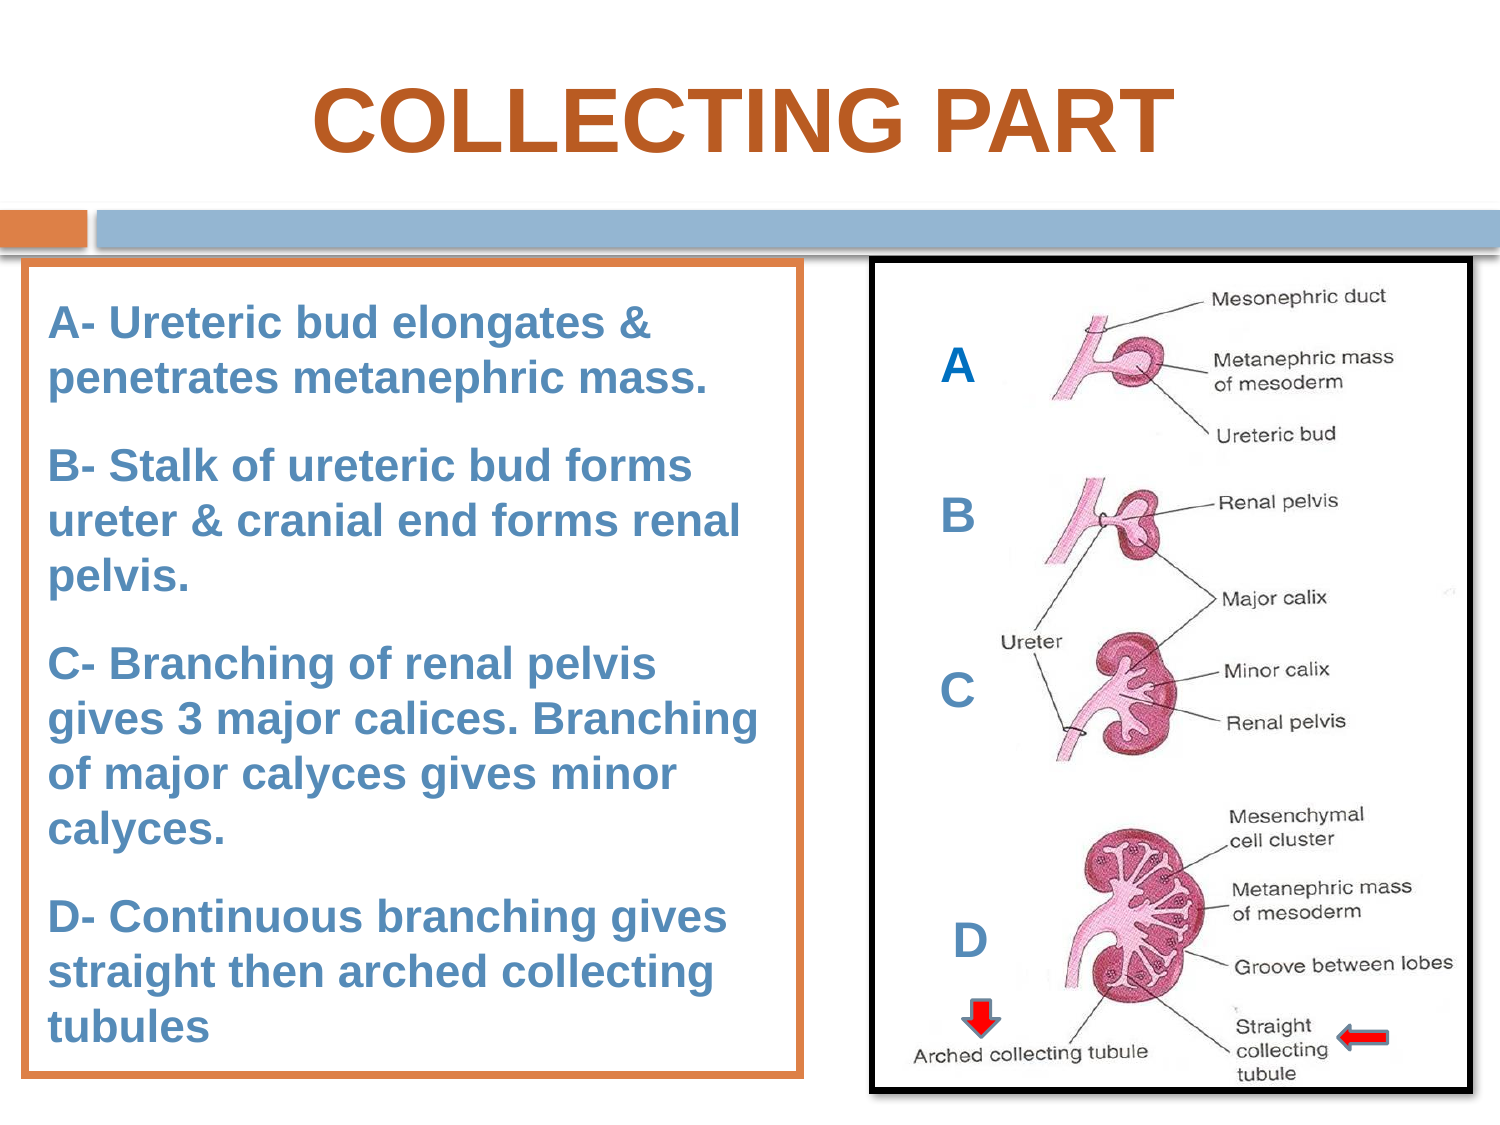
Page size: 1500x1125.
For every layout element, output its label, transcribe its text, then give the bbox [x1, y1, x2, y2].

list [874, 262, 1467, 1088]
list A- Ureteric bud elongates & penetrates metanephric mass. B- Stalk of ureteric bud forms ureter & cranial end forms renal pelvis. C- Branching of renal pelvis gives 3 major calices. Branching of major calyces gives minor calyces. D- Continuous branching gives straight then arched collecting tubules [21, 258, 804, 1079]
title COLLECTING PART [24, 44, 1463, 188]
